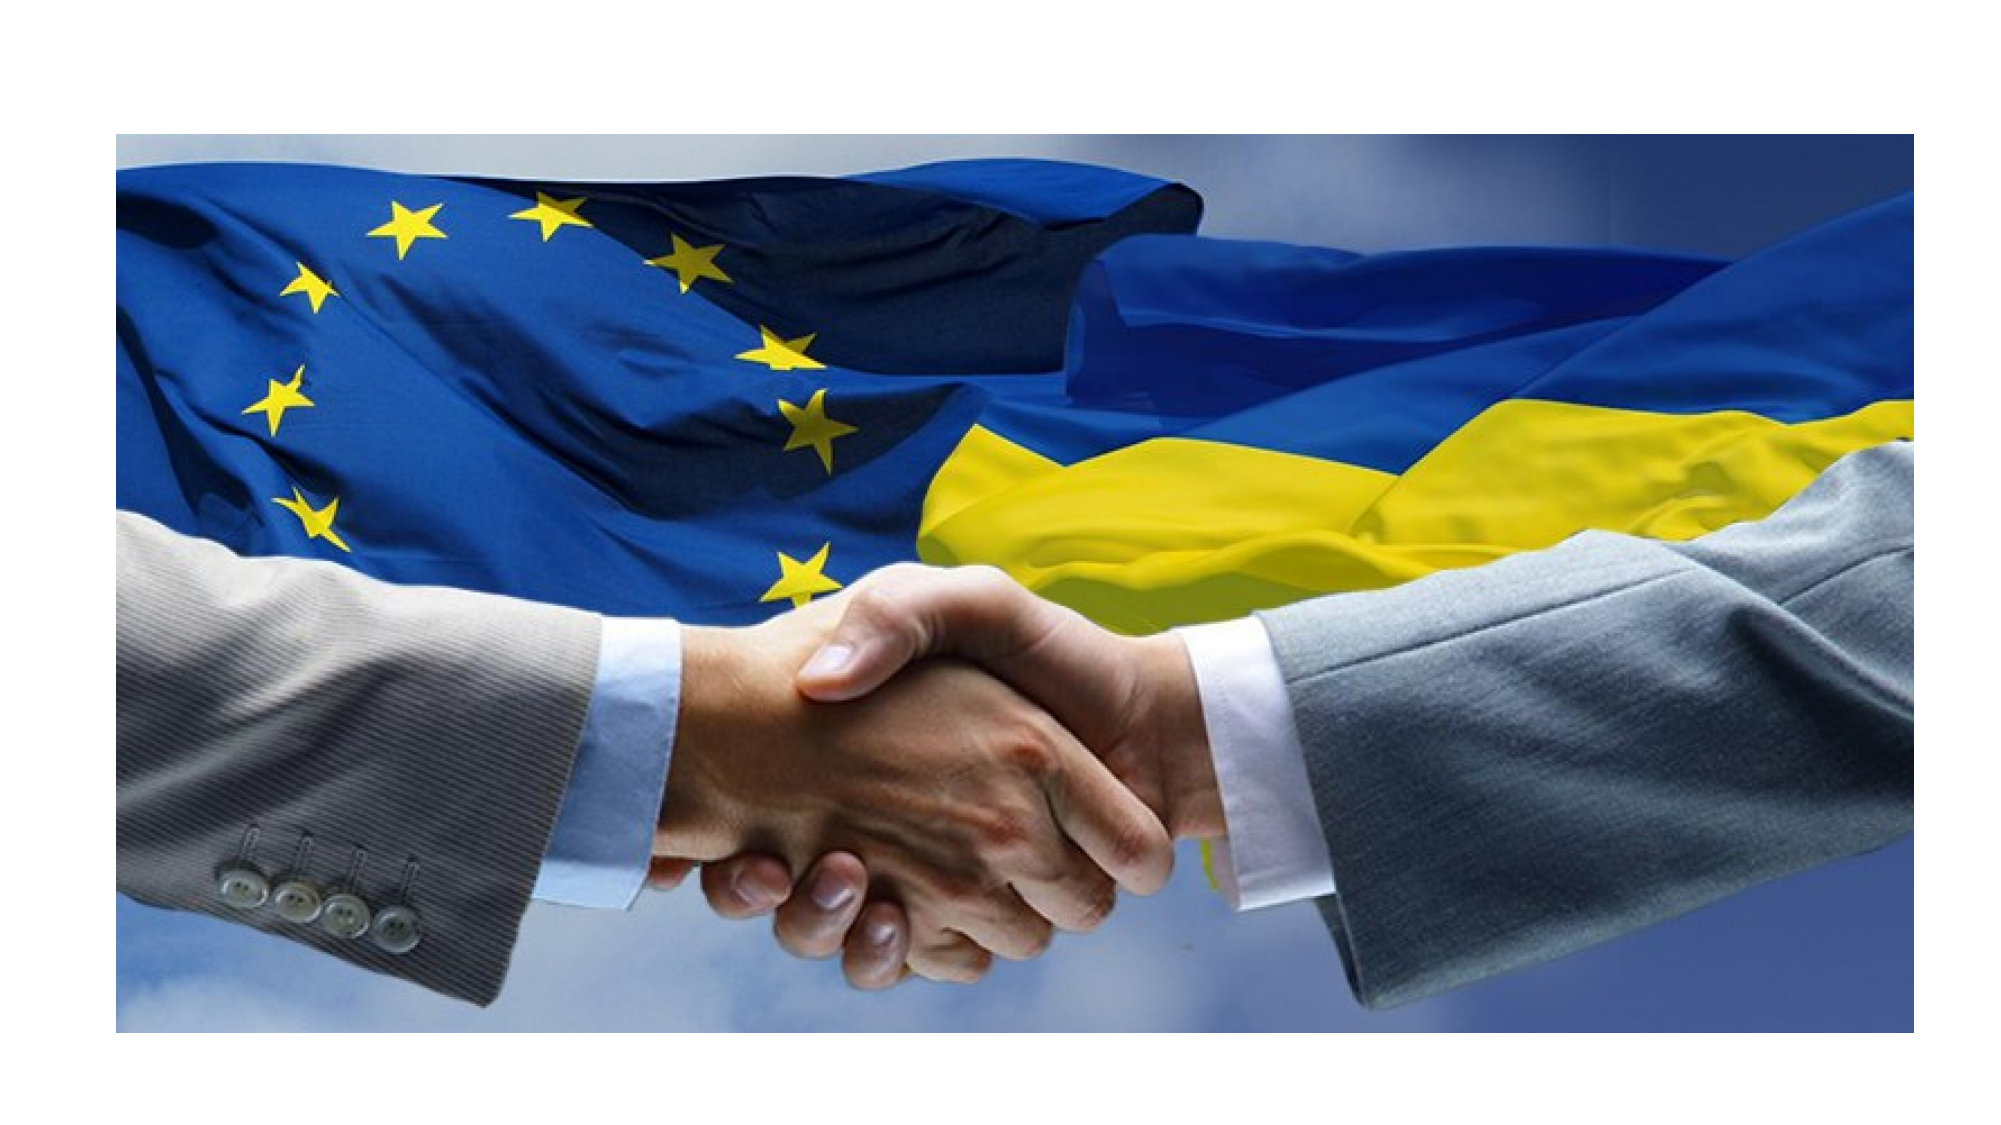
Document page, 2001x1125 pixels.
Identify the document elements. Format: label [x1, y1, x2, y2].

picture [115, 134, 1914, 1034]
